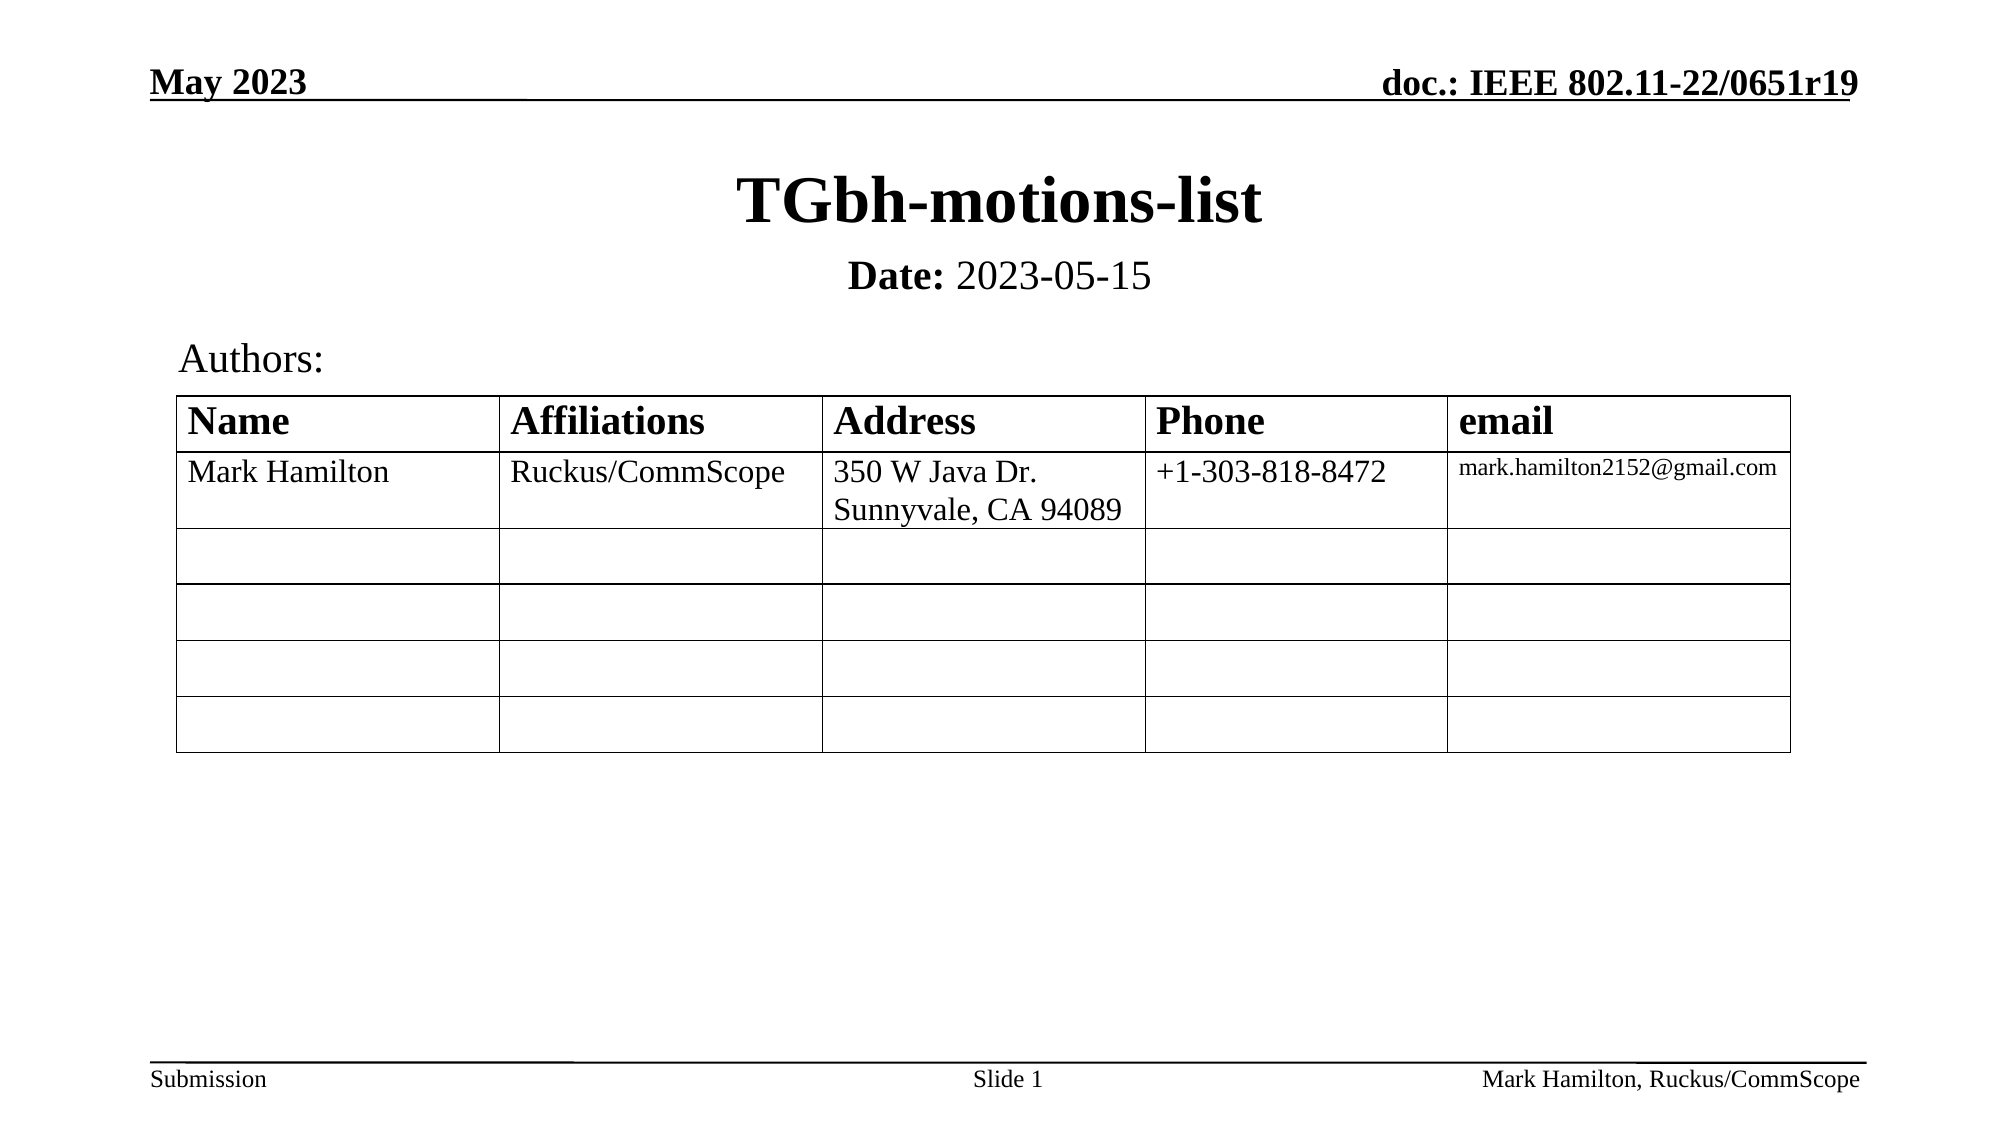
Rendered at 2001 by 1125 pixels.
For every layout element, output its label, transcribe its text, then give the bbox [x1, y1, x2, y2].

text_box Authors: [162, 323, 401, 387]
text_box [161, 395, 1842, 804]
subtitle Date: 2023-05-15 [299, 239, 1701, 319]
title TGbh-motions-list [149, 151, 1851, 241]
slide_number Slide 1 [950, 1061, 1067, 1123]
